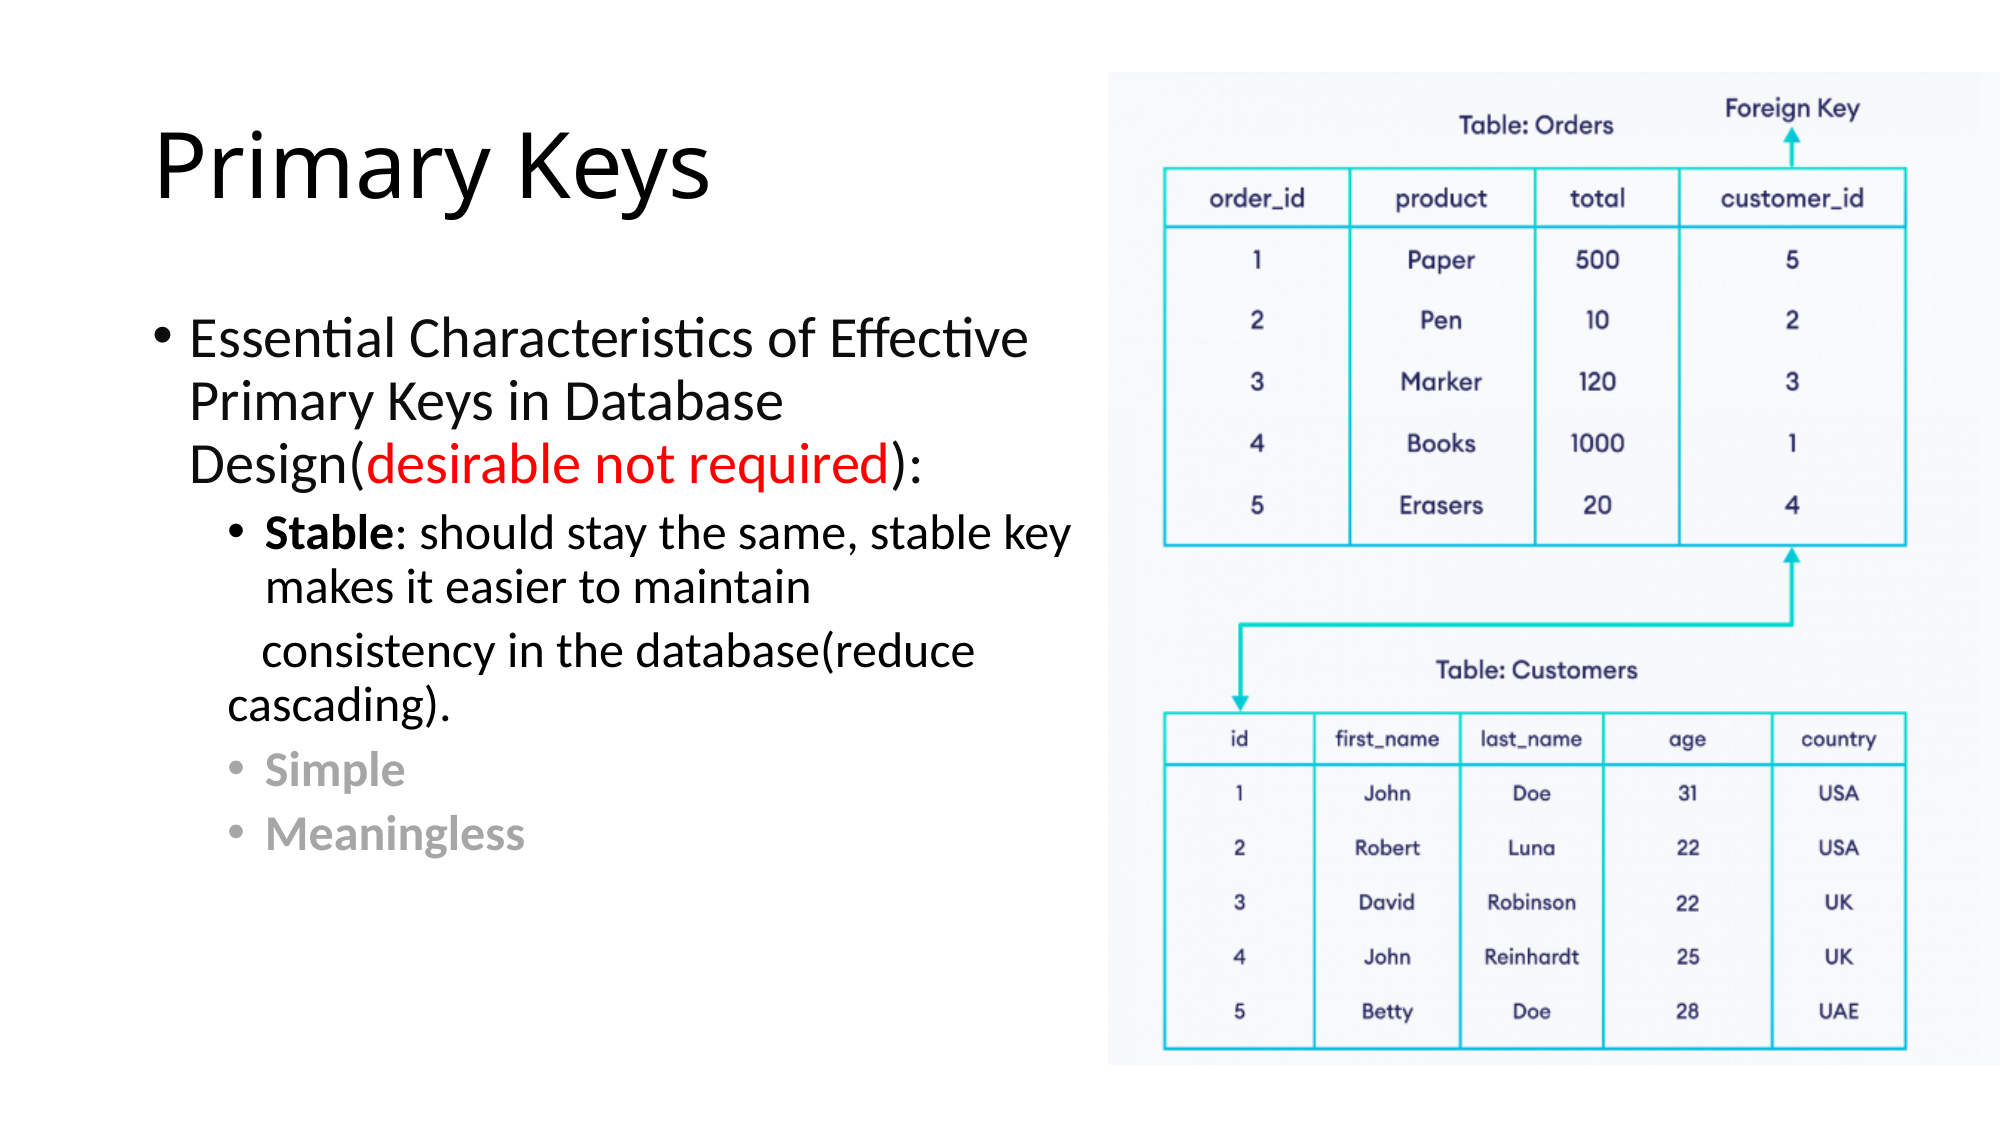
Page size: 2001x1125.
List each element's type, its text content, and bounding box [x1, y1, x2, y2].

list Essential Characteristics of Effective Primary Keys in Database Design(desirable not required): Stable: should stay the same, stable key makes it easier to maintain consistency in the database(reduce cascading). Simple Meaningless [137, 299, 1108, 1014]
title Primary Keys [137, 59, 1863, 278]
picture [1108, 72, 2000, 1066]
